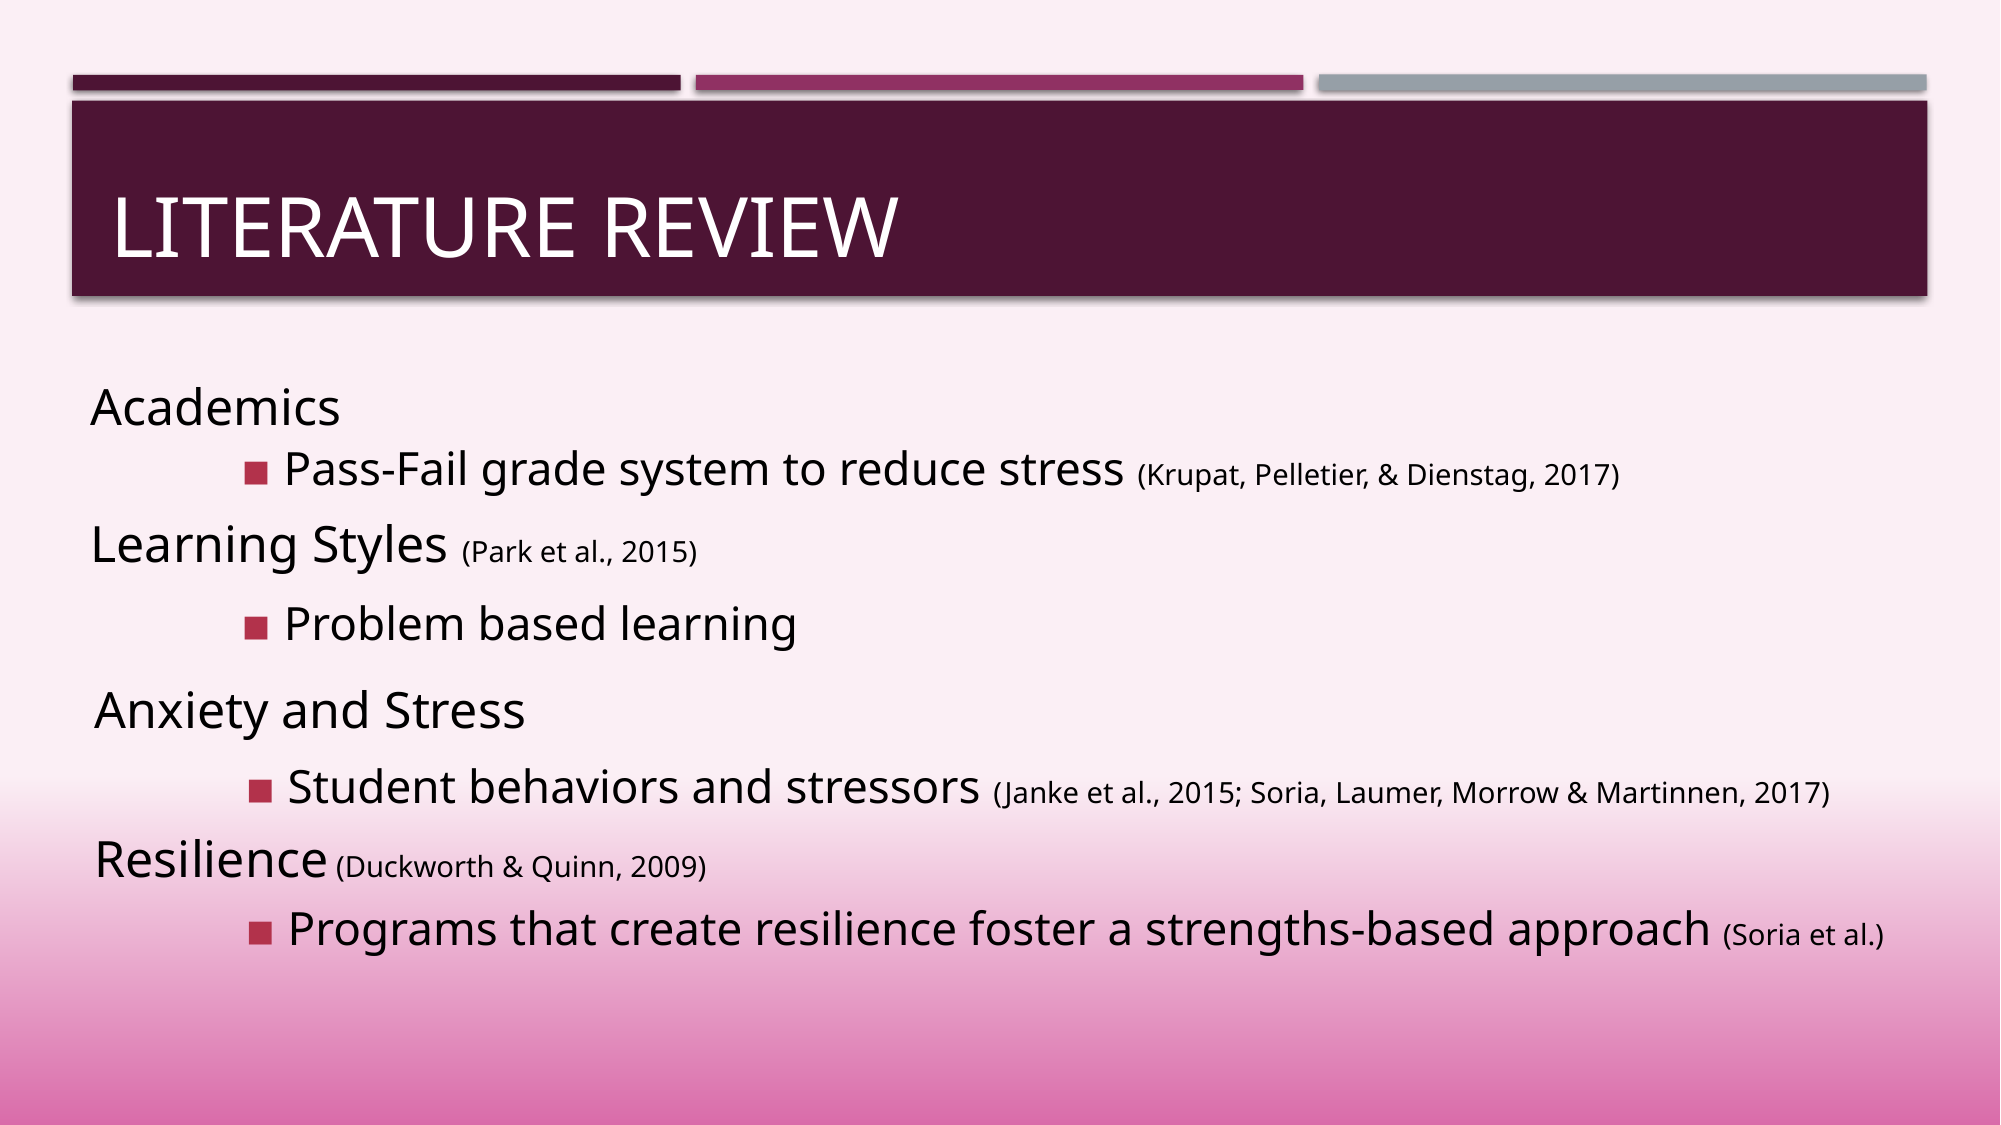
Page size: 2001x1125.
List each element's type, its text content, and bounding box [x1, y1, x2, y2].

title Literature review [95, 115, 1905, 282]
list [65, 435, 1935, 1062]
